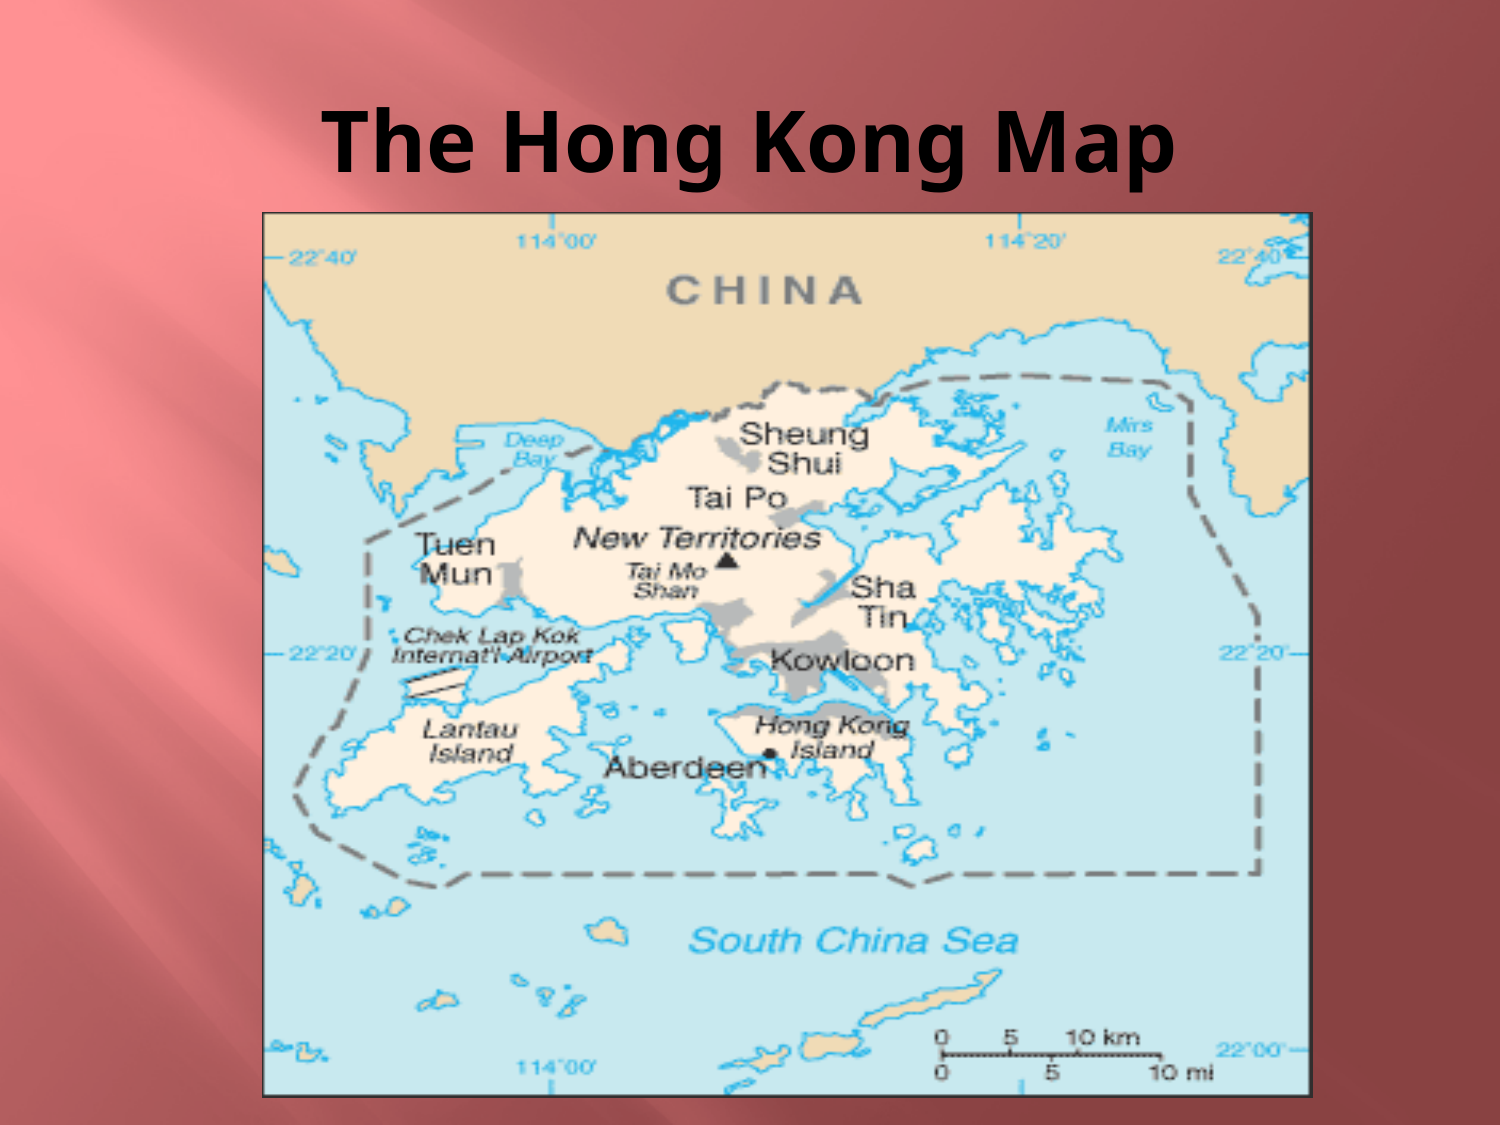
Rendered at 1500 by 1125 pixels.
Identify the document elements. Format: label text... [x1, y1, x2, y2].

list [262, 212, 1313, 1098]
title The Hong Kong Map [75, 45, 1425, 233]
